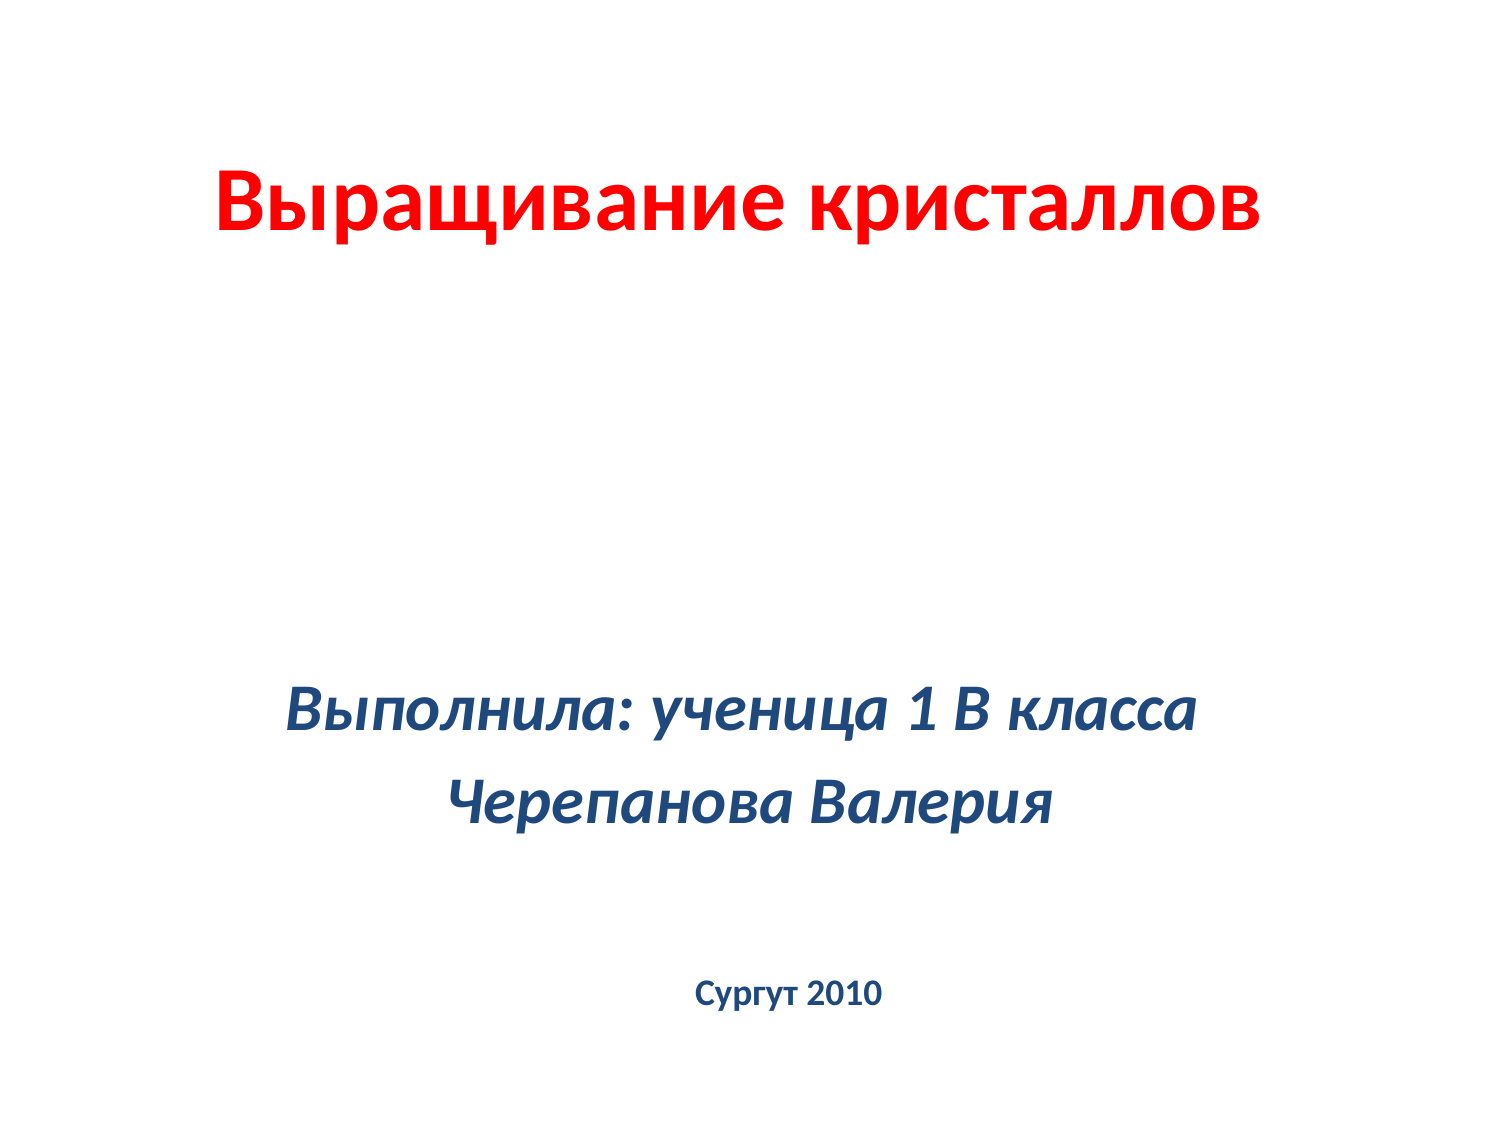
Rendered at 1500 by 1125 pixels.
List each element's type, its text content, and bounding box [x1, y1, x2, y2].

subtitle Выполнила: ученица 1 В класса Черепанова Валерия [225, 656, 1275, 925]
title Выращивание кристаллов [112, 117, 1388, 270]
text_box Сургут 2010 [632, 960, 945, 1021]
